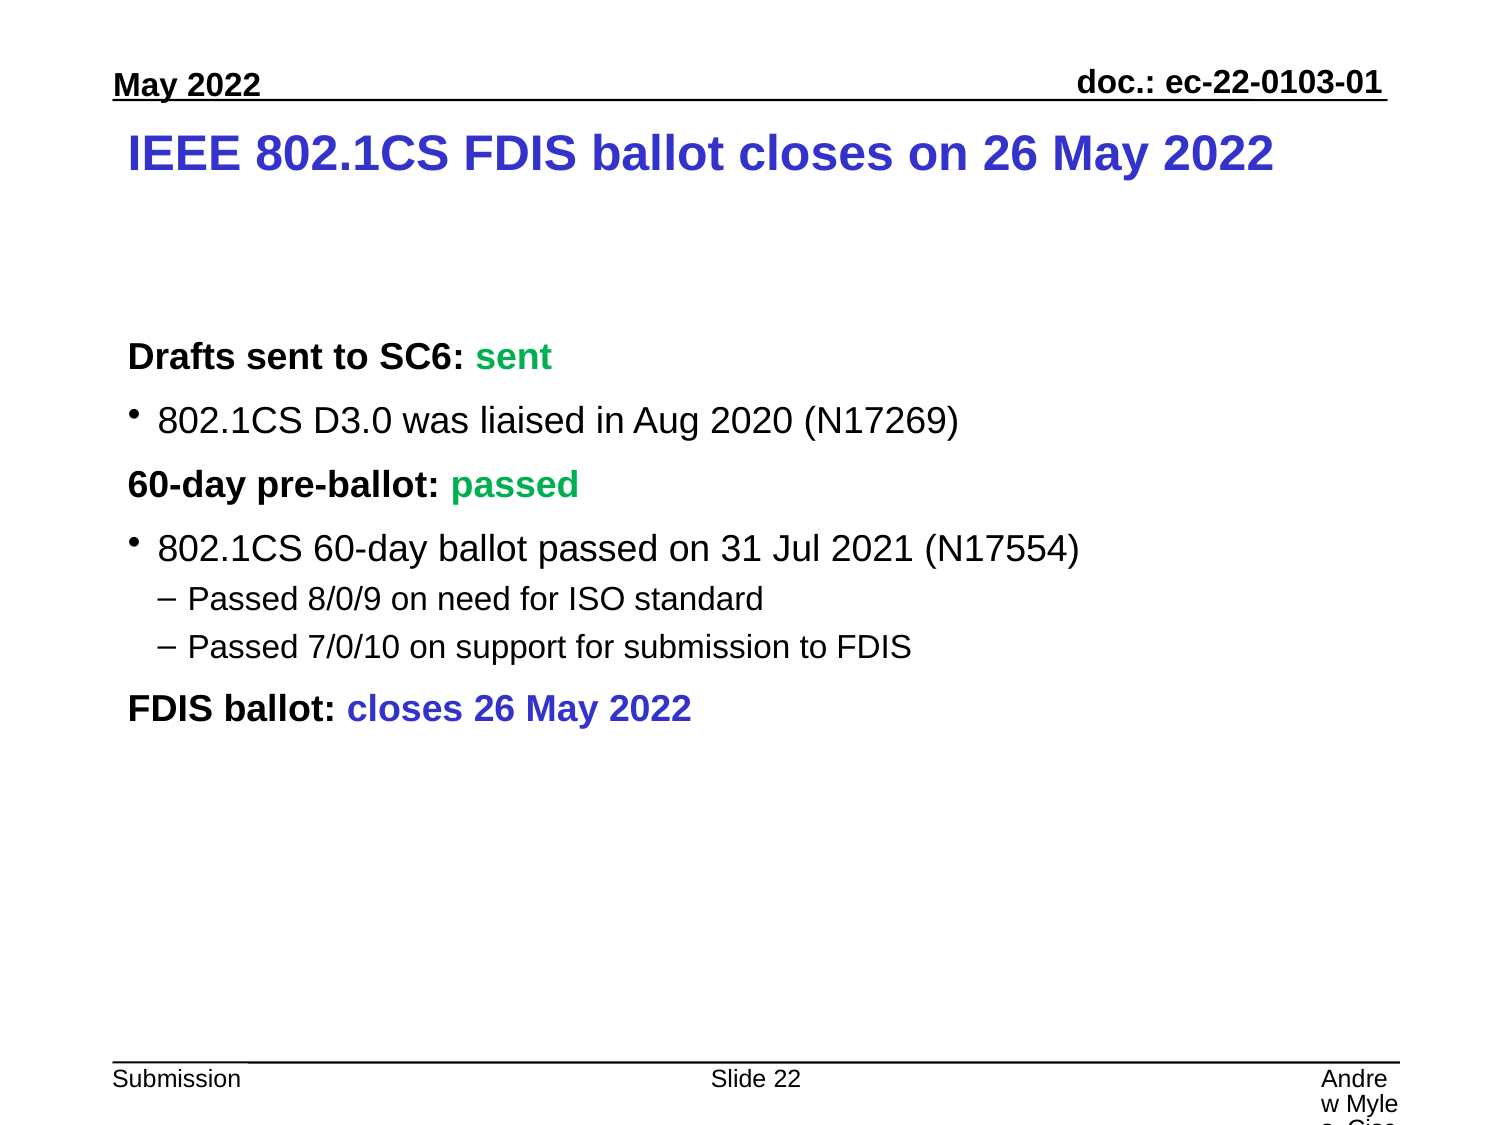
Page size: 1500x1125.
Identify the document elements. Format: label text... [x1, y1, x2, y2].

footer Andrew Myles, Cisco [1320, 1061, 1402, 1093]
list Drafts sent to SC6: sent 802.1CS D3.0 was liaised in Aug 2020 (N17269) 60-day pre-ballot: passed 802.1CS 60-day ballot passed on 31 Jul 2021 (N17554) Passed 8/0/9 on need for ISO standard Passed 7/0/10 on support for submission to FDIS FDIS ballot: closes 26 May 2022 [112, 324, 1388, 1000]
slide_number Slide 22 [709, 1061, 803, 1093]
title IEEE 802.1CS FDIS ballot closes on 26 May 2022 [112, 112, 1388, 288]
